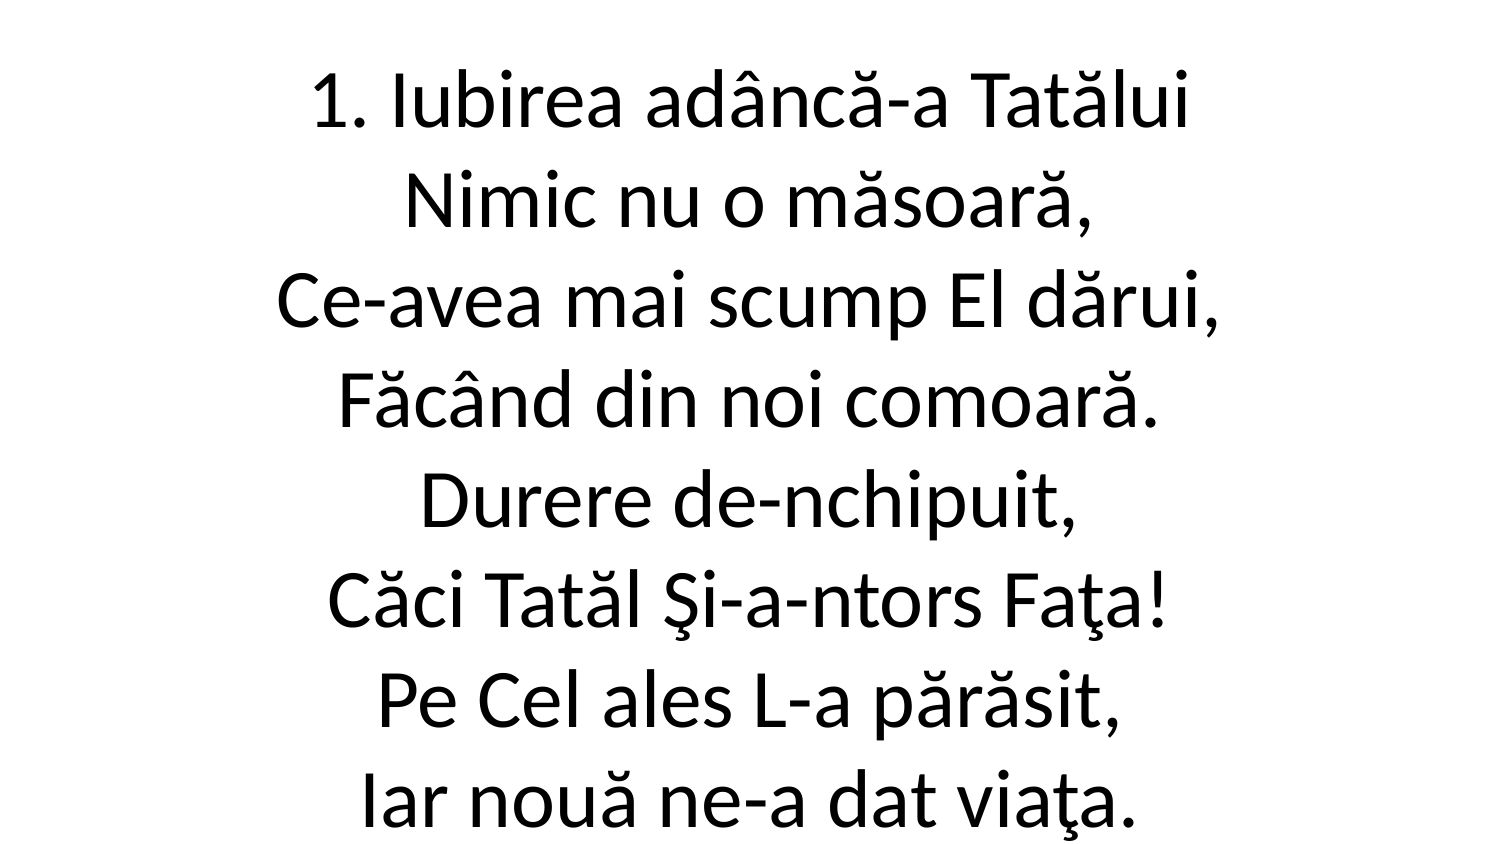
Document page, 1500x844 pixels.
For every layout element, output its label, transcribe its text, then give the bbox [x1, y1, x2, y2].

text_box 1. Iubirea adâncă-a Tatălui Nimic nu o măsoară, Ce-avea mai scump El dărui, Făcând din noi comoară. Durere de-nchipuit, Căci Tatăl Şi-a-ntors Faţa! Pe Cel ales L-a părăsit, Iar nouă ne-a dat viaţa. [261, 0, 1239, 844]
